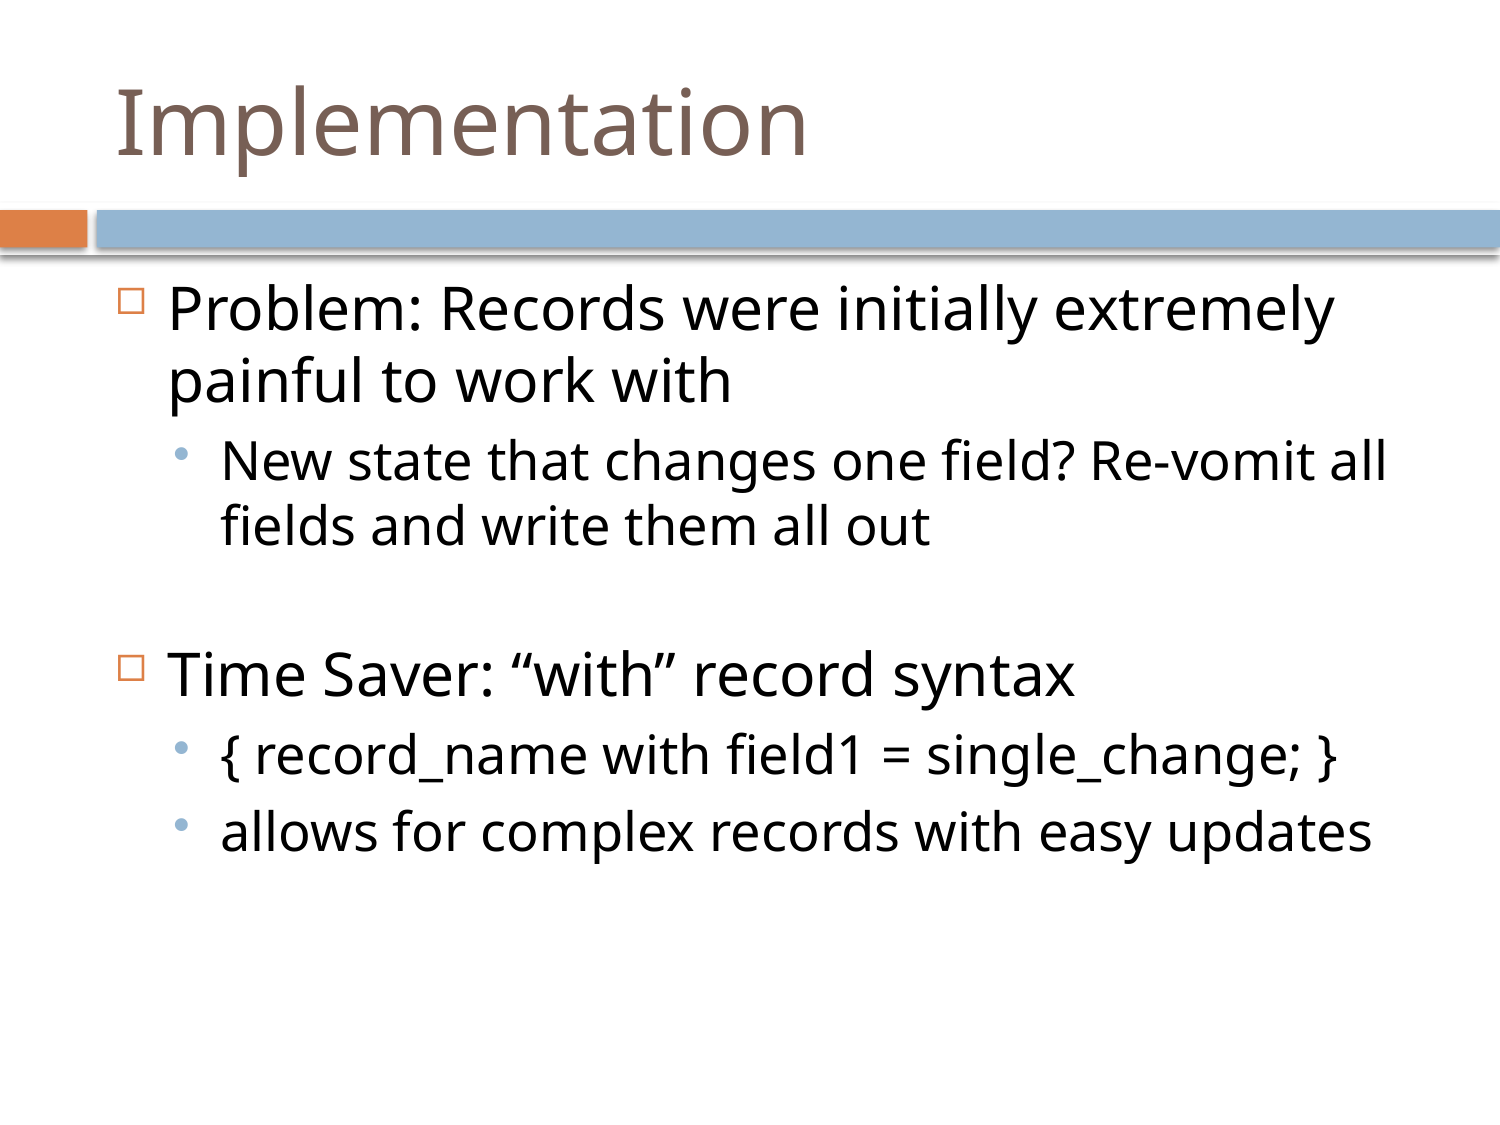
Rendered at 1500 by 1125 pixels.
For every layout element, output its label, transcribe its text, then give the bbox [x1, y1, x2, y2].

title Implementation [100, 37, 1438, 200]
list Problem: Records were initially extremely painful to work with New state that changes one field? Re-vomit all fields and write them all out Time Saver: “with” record syntax { record_name with field1 = single_change; } allows for complex records with easy updates [100, 262, 1438, 1000]
